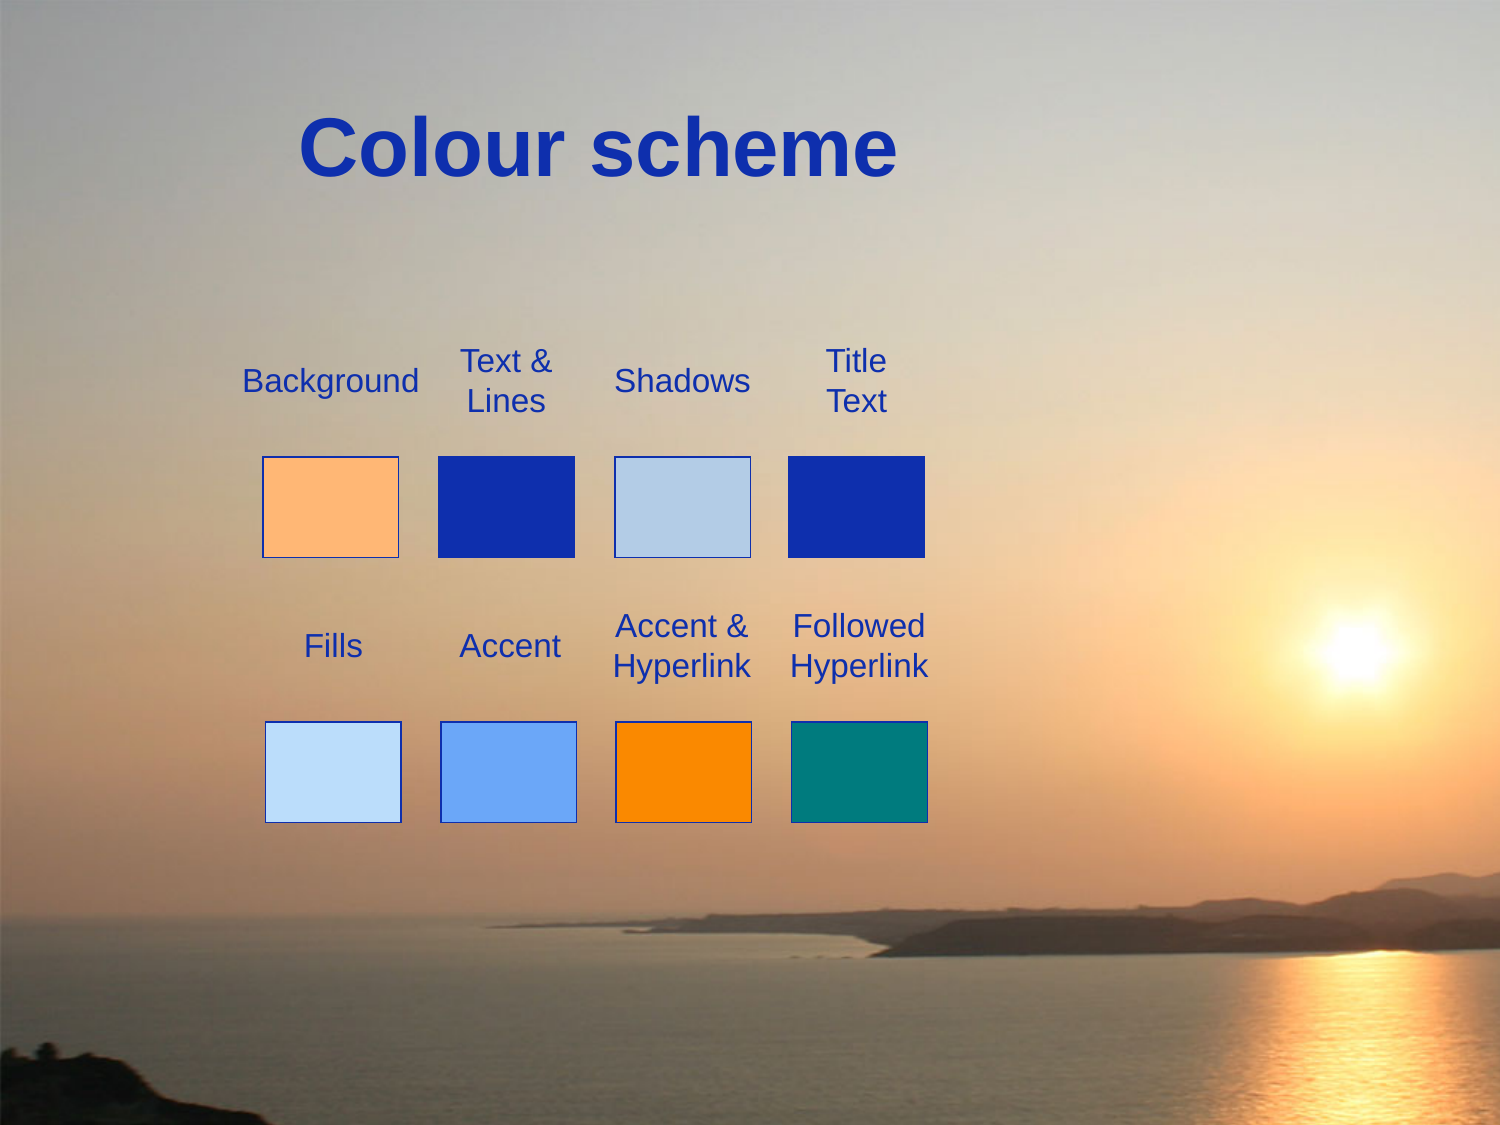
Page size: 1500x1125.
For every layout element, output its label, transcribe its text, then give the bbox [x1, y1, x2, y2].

text_box Text & Lines [445, 332, 568, 427]
text_box [440, 722, 577, 823]
text_box [265, 722, 402, 823]
text_box Accent [444, 617, 577, 672]
text_box Fills [289, 617, 379, 672]
text_box Title Text [810, 332, 903, 427]
text_box Followed Hyperlink [774, 596, 944, 692]
text_box [616, 722, 752, 823]
text_box Background [227, 352, 435, 407]
text_box Shadows [599, 352, 766, 407]
text_box [788, 457, 925, 558]
picture [0, 0, 1500, 1125]
text_box [438, 457, 574, 558]
title Colour scheme [75, 42, 1124, 244]
text_box [791, 722, 928, 823]
text_box Accent & Hyperlink [597, 597, 767, 692]
text_box [614, 457, 751, 558]
text_box [263, 457, 399, 558]
